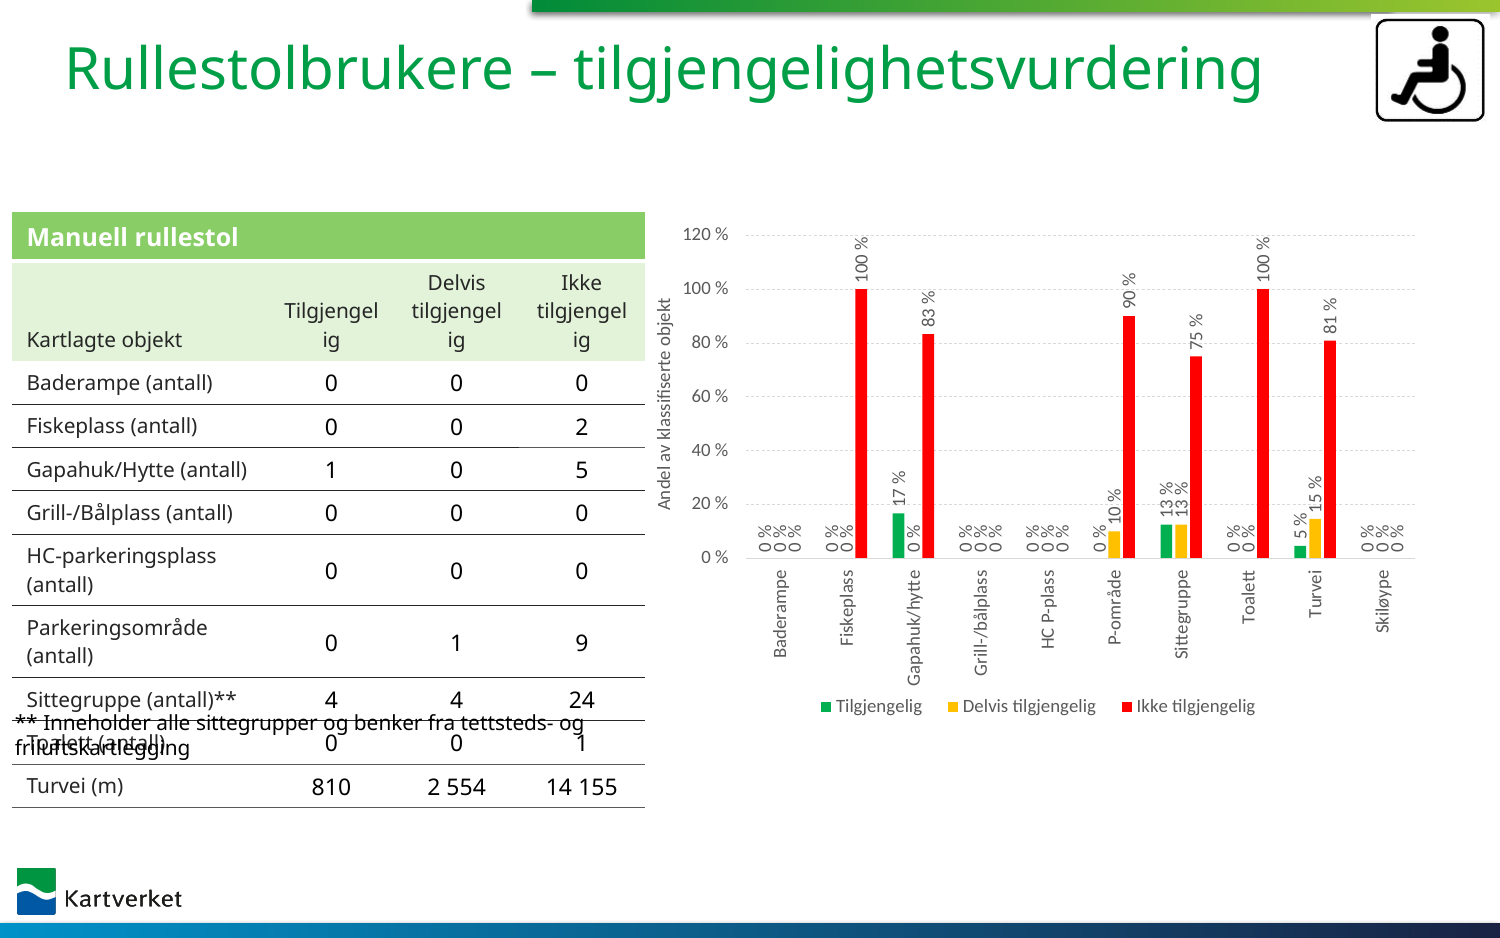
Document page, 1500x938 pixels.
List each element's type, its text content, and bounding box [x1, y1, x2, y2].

table_cell 0 [394, 491, 519, 534]
table_cell 1 [269, 448, 394, 490]
table_cell 4 [394, 678, 519, 702]
table_cell 810 [269, 768, 394, 807]
table_cell 0 [269, 535, 394, 605]
table_cell 0 [269, 606, 394, 677]
table_cell 2 554 [394, 768, 519, 807]
table_cell HC-parkeringsplass (antall) [12, 535, 269, 605]
table_cell 2 [519, 405, 638, 447]
table_cell 0 [394, 448, 519, 490]
table_cell 0 [519, 491, 638, 534]
table_cell 1 [394, 606, 519, 677]
table_cell Gapahuk/Hytte (antall) [12, 448, 269, 490]
table_cell Kartlagte objekt [12, 263, 269, 361]
table_cell Turvei (m) [12, 768, 269, 807]
table_cell Sittegruppe (antall)** [12, 678, 269, 702]
table_cell 0 [269, 491, 394, 534]
table_cell 0 [394, 405, 519, 447]
text_box ** Inneholder alle sittegrupper og benker fra tettsteds- og friluftskartlegging [0, 702, 745, 768]
table_cell Fiskeplass (antall) [12, 405, 269, 447]
picture [1371, 13, 1491, 127]
table_cell 24 [519, 678, 638, 702]
table_cell 0 [269, 361, 394, 404]
picture [643, 218, 1427, 728]
table_cell 5 [519, 448, 638, 490]
table_cell 14 155 [519, 768, 645, 807]
table_cell Ikke tilgjengelig [519, 263, 638, 361]
table_cell 0 [269, 405, 394, 447]
table_cell Grill-/Bålplass (antall) [12, 491, 269, 534]
table_cell 0 [519, 361, 638, 404]
table_cell Delvis tilgjengelig [394, 263, 519, 361]
table_cell Parkeringsområde (antall) [12, 606, 269, 677]
table_cell 0 [394, 361, 519, 404]
table_cell 0 [394, 535, 519, 605]
table_cell 4 [269, 678, 394, 702]
table_header Manuell rullestol [12, 212, 645, 259]
text_box Rullestolbrukere – tilgjengelighetsvurdering [49, 12, 1372, 109]
table_cell Tilgjengelig [269, 263, 394, 361]
table_cell 0 [519, 535, 638, 605]
table_cell Baderampe (antall) [12, 361, 269, 404]
table_cell 9 [519, 606, 638, 677]
